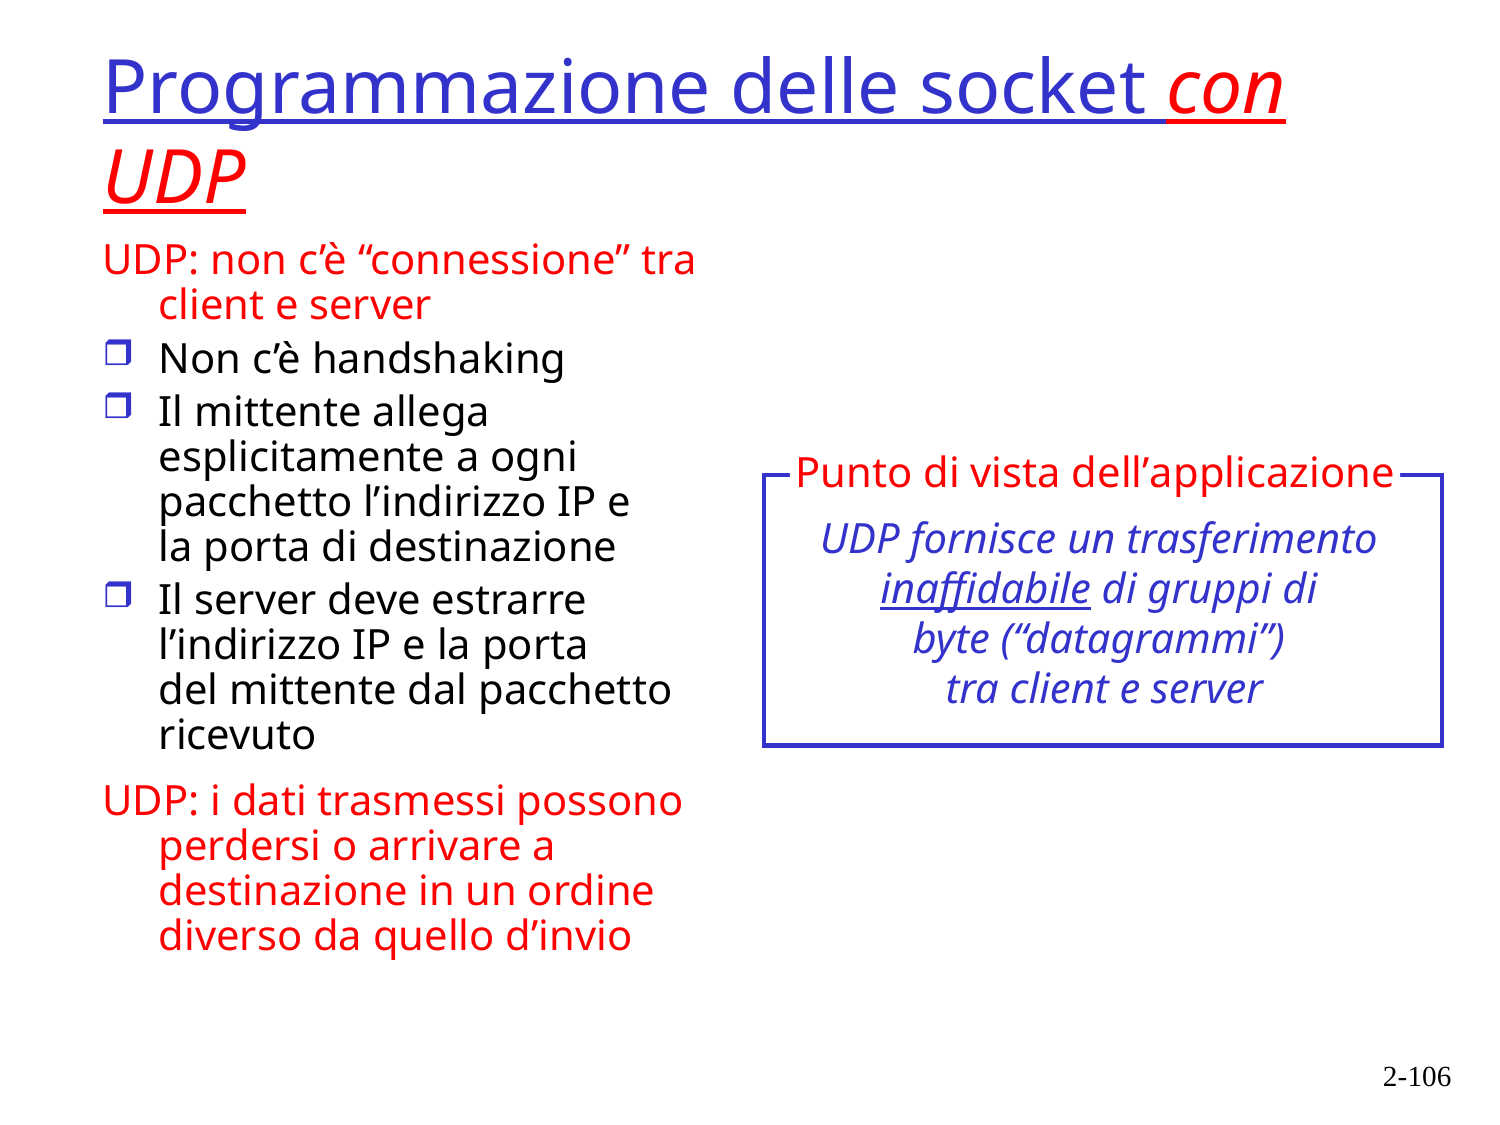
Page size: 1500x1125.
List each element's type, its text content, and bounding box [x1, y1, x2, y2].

title Programmazione delle socket con UDP [87, 30, 1457, 226]
slide_number 2-106 [1362, 1049, 1467, 1125]
text_box UDP fornisce un trasferimento inaffidabile di gruppi di byte (“datagrammi”) tra client e server [805, 512, 1393, 720]
text_box [764, 474, 1443, 746]
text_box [787, 437, 1403, 504]
list UDP: non c’è “connessione” tra client e server Non c’è handshaking Il mittente allega esplicitamente a ogni pacchetto l’indirizzo IP e la porta di destinazione Il server deve estrarre l’indirizzo IP e la porta del mittente dal pacchetto ricevuto UDP: i dati trasmessi possono perdersi o arrivare a destinazione in un ordine diverso da quello d’invio [87, 230, 713, 994]
